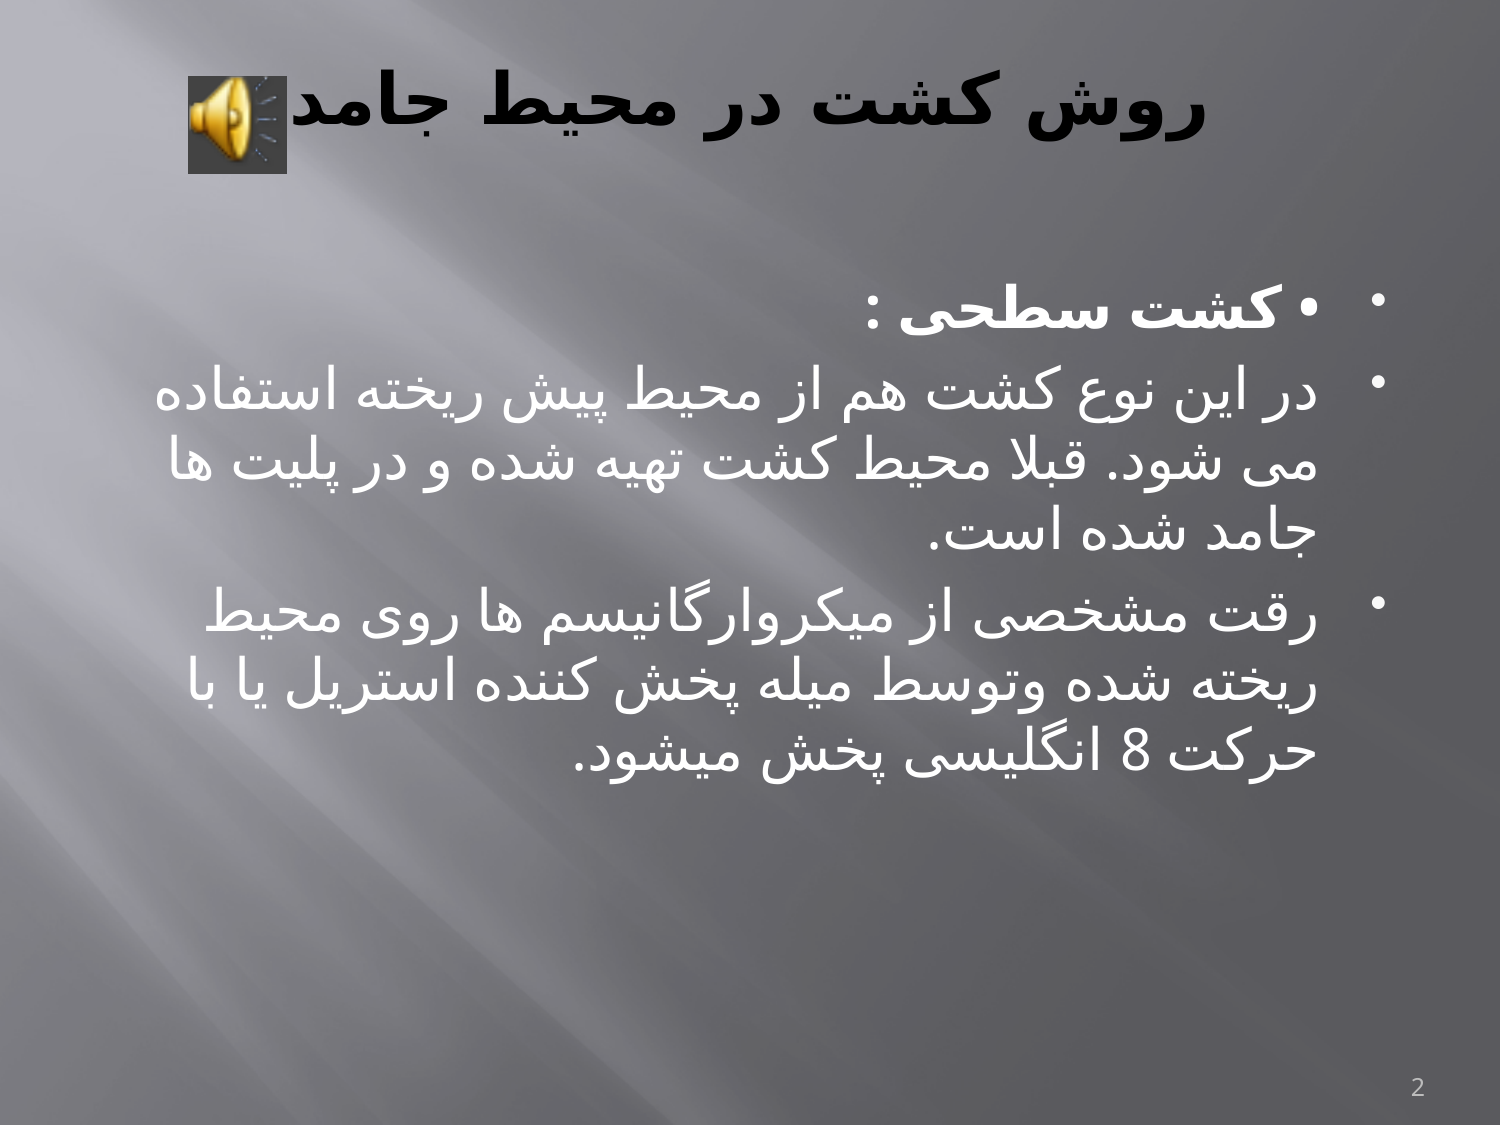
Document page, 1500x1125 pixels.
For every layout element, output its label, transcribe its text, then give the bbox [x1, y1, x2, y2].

list • کشت سطحی : در این نوع کشت هم از محیط پیش ریخته استفاده می شود. قبلا محیط کشت تهیه شده و در پلیت ها جامد شده است. رقت مشخصی از میکروارگانیسم ها روی محیط ریخته شده وتوسط میله پخش کننده استریل یا با حرکت 8 انگلیسی پخش میشود. [75, 262, 1425, 1035]
title روش کشت در محیط جامد [75, 45, 1425, 233]
picture [187, 74, 288, 176]
slide_number 2 [1299, 1052, 1425, 1113]
